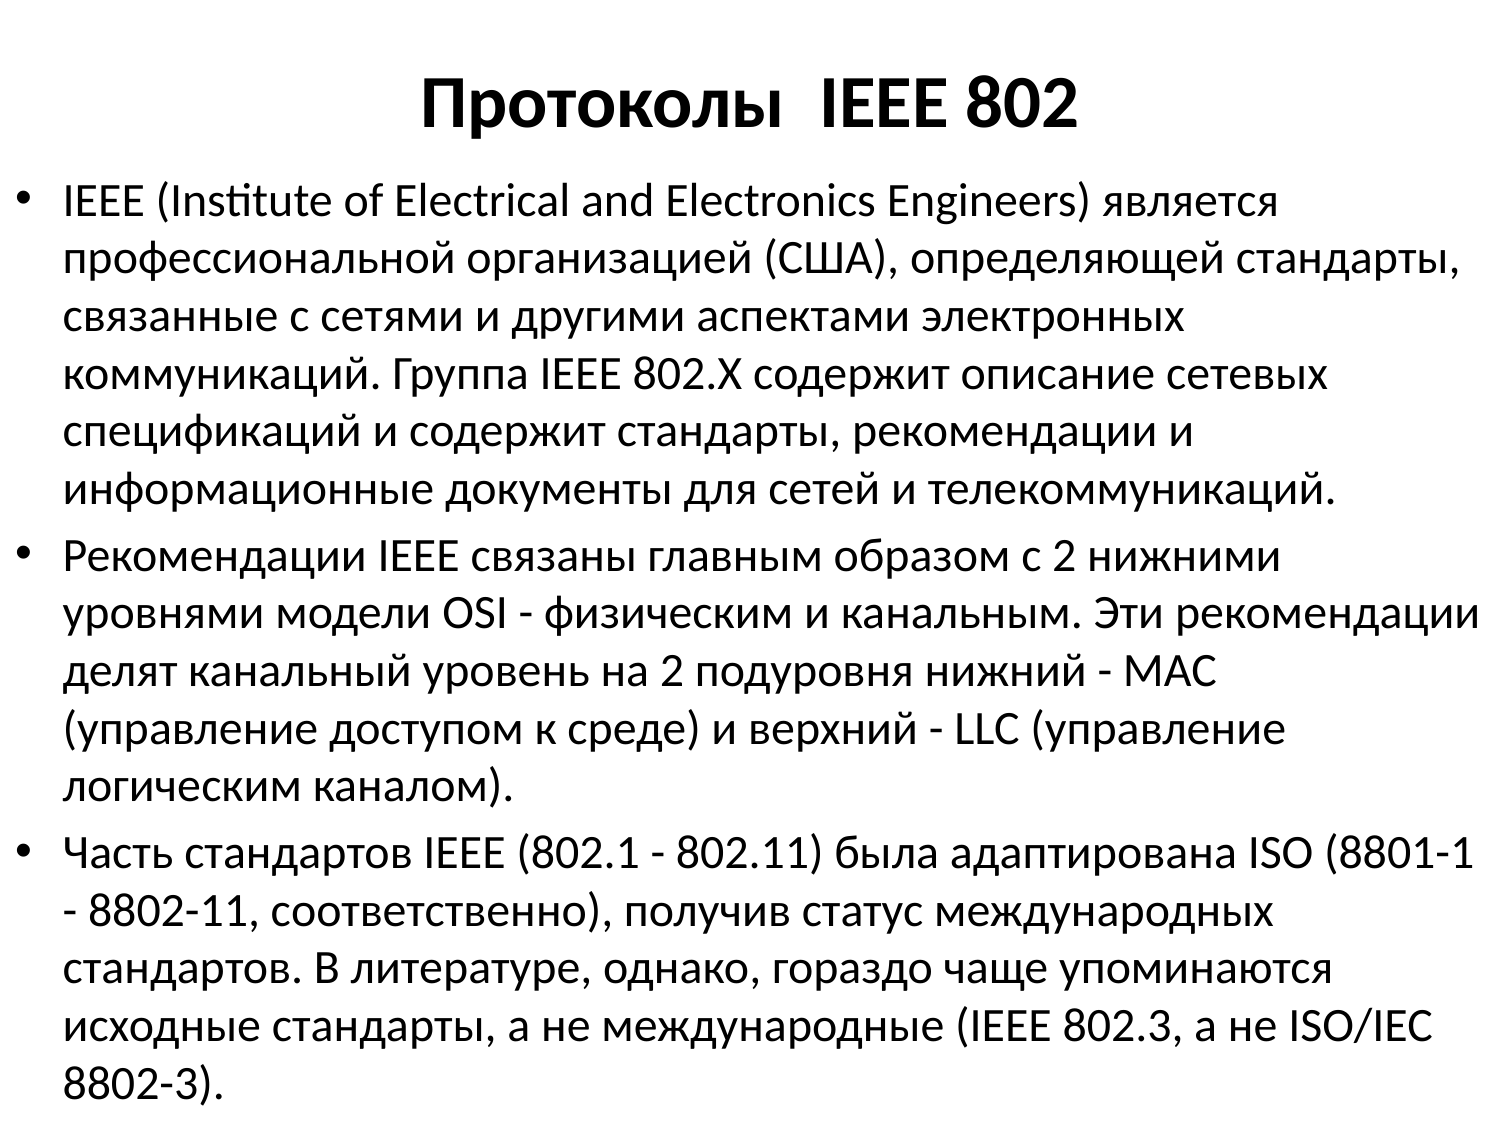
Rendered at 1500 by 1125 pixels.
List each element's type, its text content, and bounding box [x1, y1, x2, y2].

list IEEE (Institute of Electrical and Electronics Engineers) является профессиональной организацией (США), определяющей стандарты, связанные с сетями и другими аспектами электронных коммуникаций. Группа IEEE 802.X содержит описание сетевых спецификаций и содержит стандарты, рекомендации и информационные документы для сетей и телекоммуникаций. Рекомендации IEEE связаны главным образом с 2 нижними уровнями модели OSI - физическим и канальным. Эти рекомендации делят канальный уровень на 2 подуровня нижний - MAC (управление доступом к среде) и верхний - LLC (управление логическим каналом). Часть стандартов IEEE (802.1 - 802.11) была адаптирована ISO (8801-1 - 8802-11, соответственно), получив статус международных стандартов. В литературе, однако, гораздо чаще упоминаются исходные стандарты, а не международные (IEEE 802.3, а не ISO/IEC 8802-3). [0, 160, 1500, 1125]
title Протоколы IEEE 802 [75, 45, 1425, 149]
